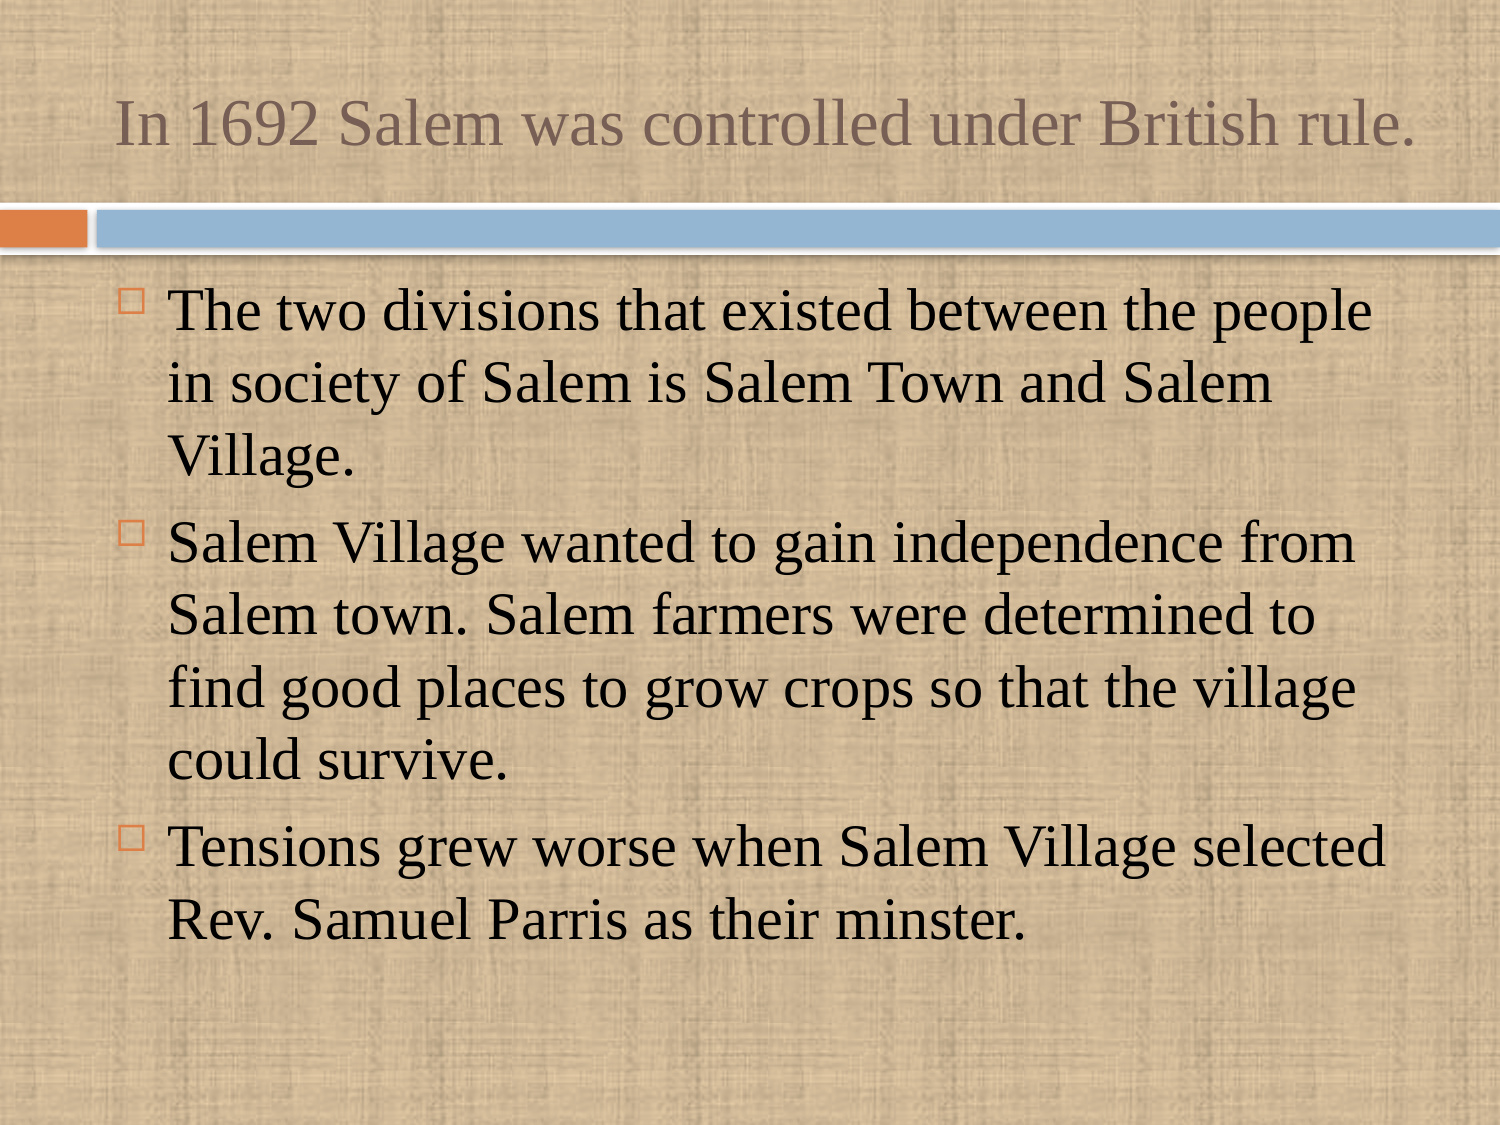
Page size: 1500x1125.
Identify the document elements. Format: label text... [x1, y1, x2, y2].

list The two divisions that existed between the people in society of Salem is Salem Town and Salem Village. Salem Village wanted to gain independence from Salem town. Salem farmers were determined to find good places to grow crops so that the village could survive. Tensions grew worse when Salem Village selected Rev. Samuel Parris as their minster. [100, 262, 1439, 1006]
title In 1692 Salem was controlled under British rule. [99, 37, 1438, 201]
